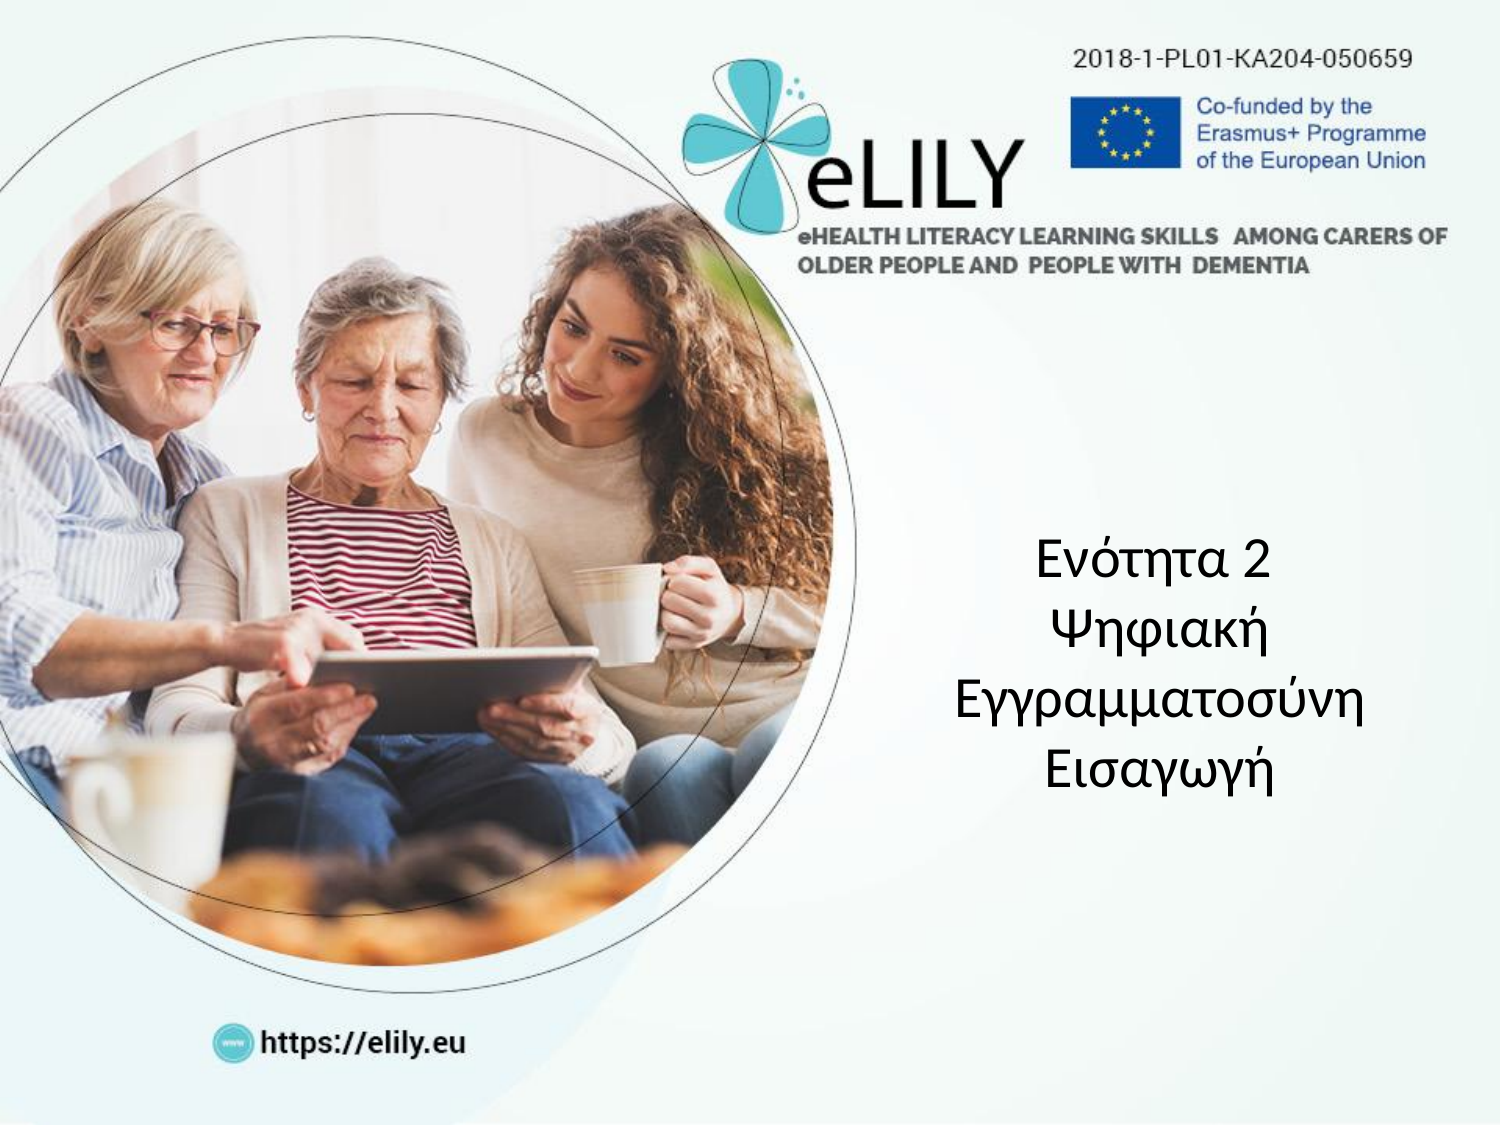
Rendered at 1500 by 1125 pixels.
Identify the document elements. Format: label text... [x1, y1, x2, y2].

picture [0, 0, 1500, 1125]
text_box Ενότητα 2 Ψηφιακή Εγγραμματοσύνη Εισαγωγή [878, 511, 1442, 746]
